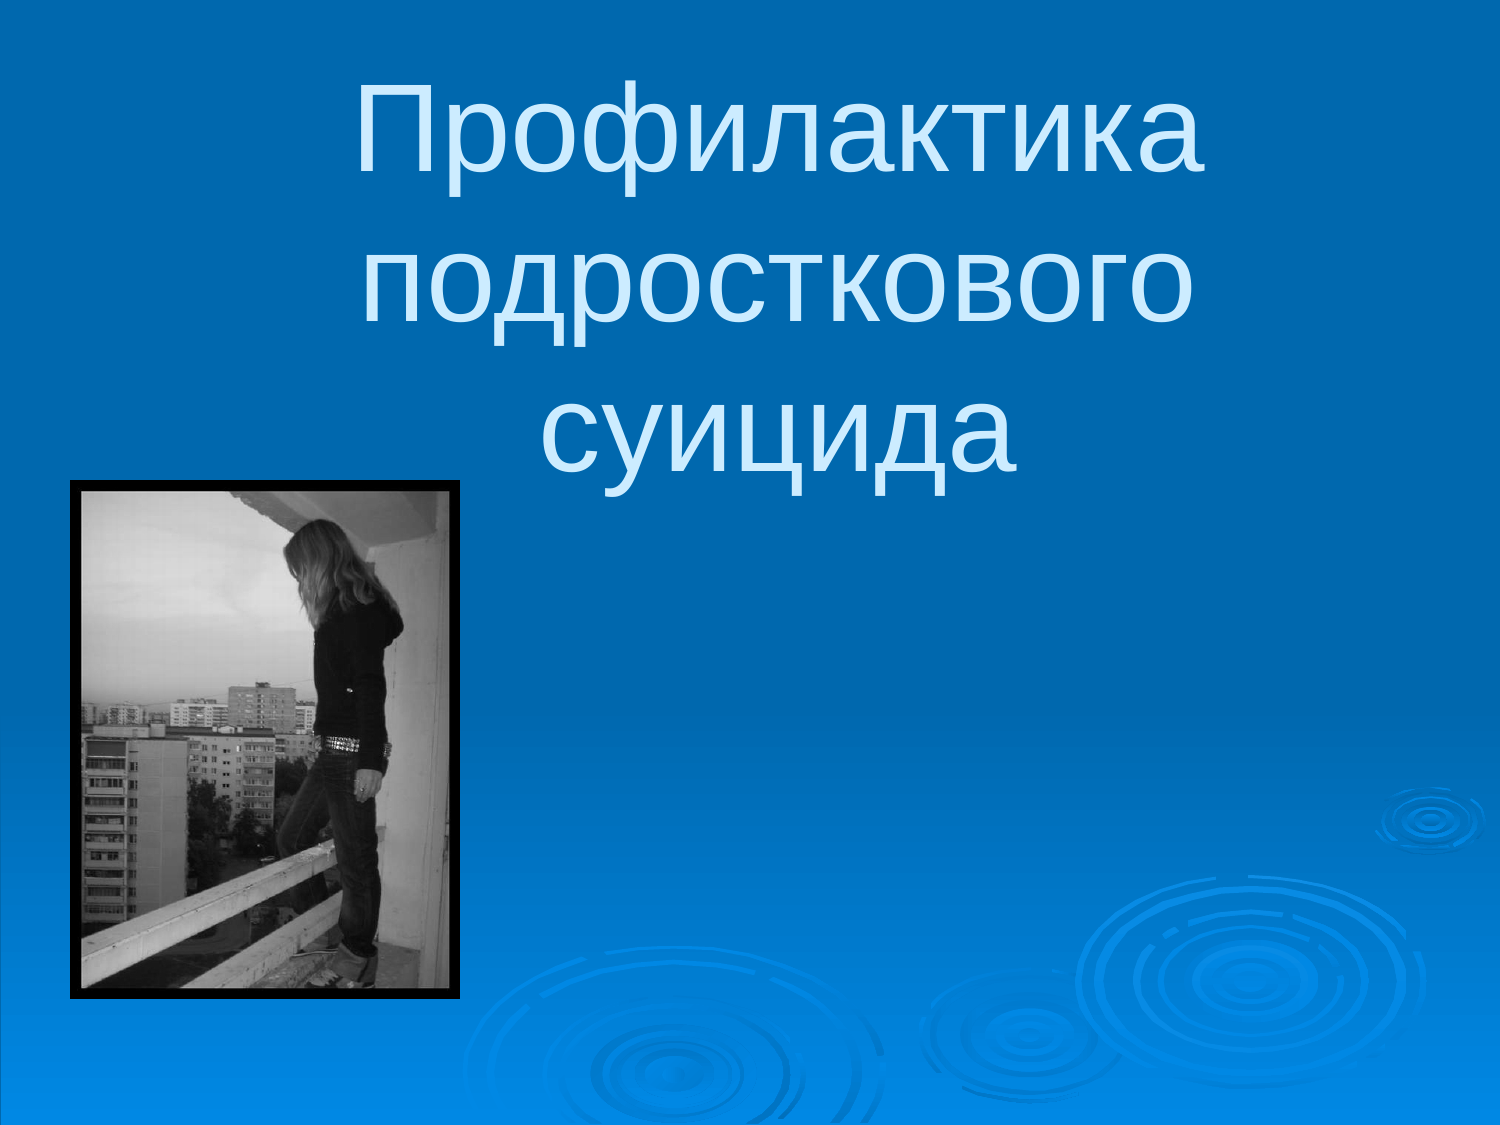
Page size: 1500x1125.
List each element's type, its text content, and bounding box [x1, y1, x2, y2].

title Профилактика подросткового суицида [140, 0, 1416, 505]
picture [70, 480, 460, 999]
